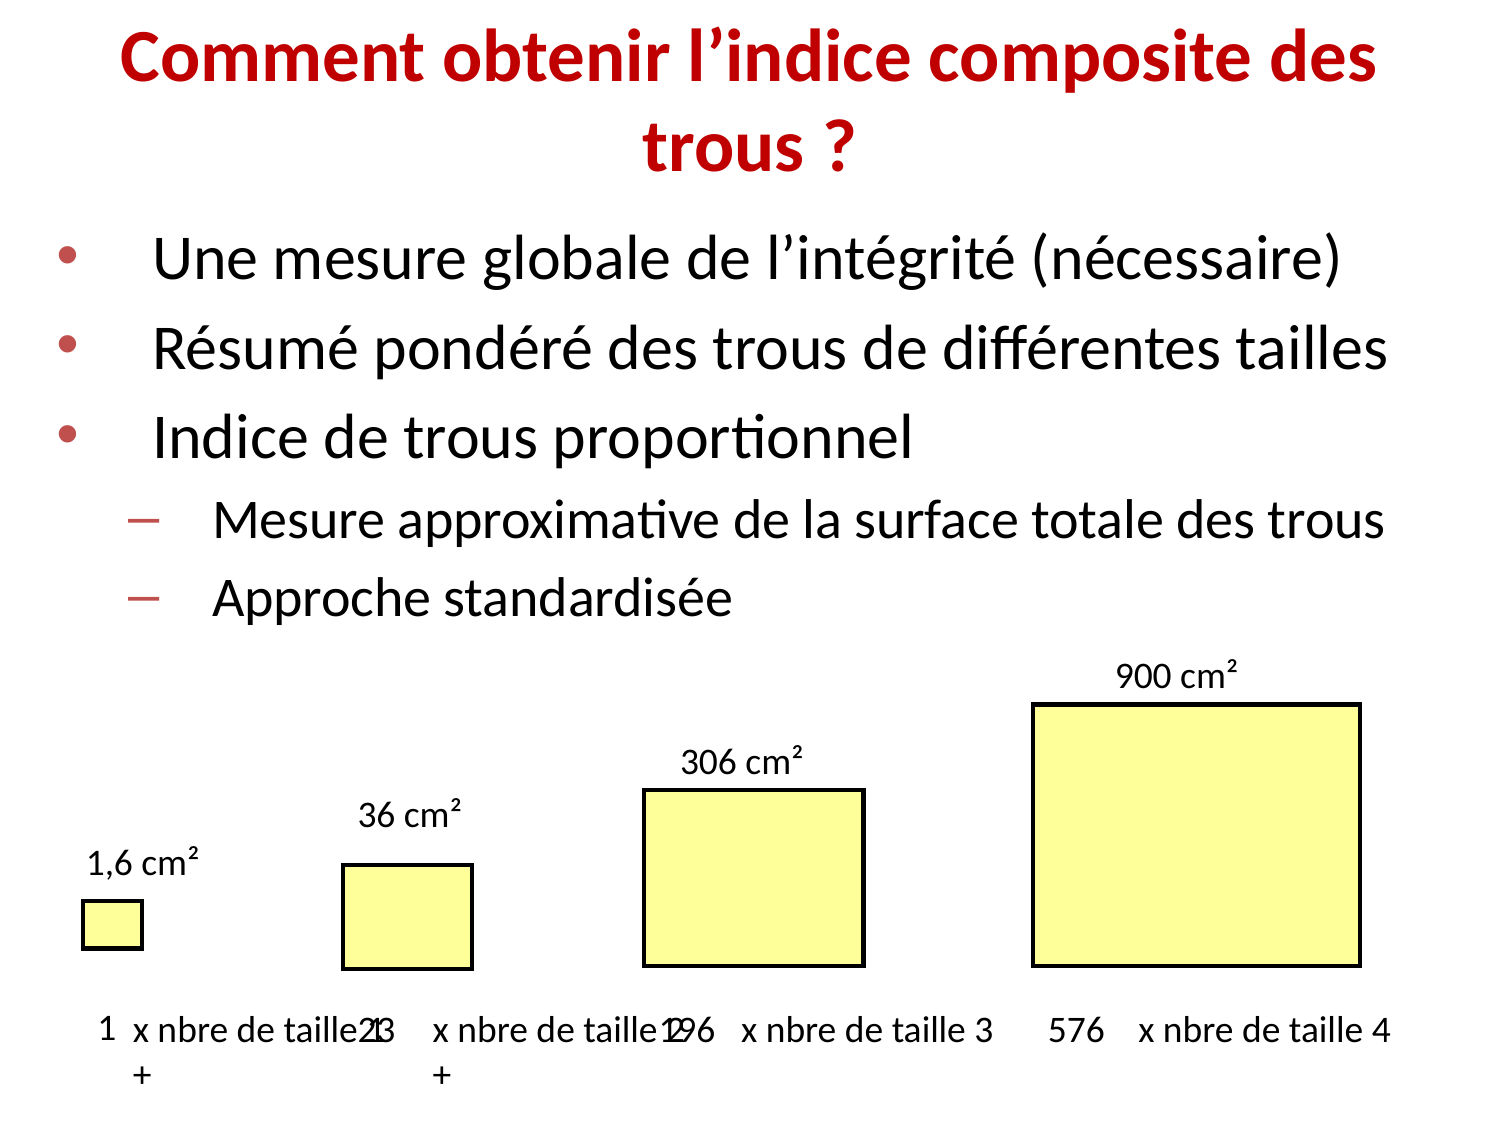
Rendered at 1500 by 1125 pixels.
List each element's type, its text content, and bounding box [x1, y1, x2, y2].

text_box 1,6 cm² [70, 830, 231, 890]
text_box [643, 790, 864, 967]
text_box 36 cm² [342, 782, 497, 843]
text_box [342, 864, 473, 969]
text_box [117, 997, 1431, 1059]
text_box [1033, 704, 1361, 967]
text_box 306 cm² [665, 729, 843, 790]
list Une mesure globale de l’intégrité (nécessaire) Résumé pondéré des trous de différentes tailles Indice de trous proportionnel Mesure approximative de la surface totale des trous Approche standardisée [41, 208, 1424, 764]
text_box 900 cm² [1100, 644, 1278, 704]
text_box [82, 901, 142, 949]
title Comment obtenir l’indice composite des trous ? [0, 0, 1500, 198]
text_box 1 [82, 995, 118, 1056]
